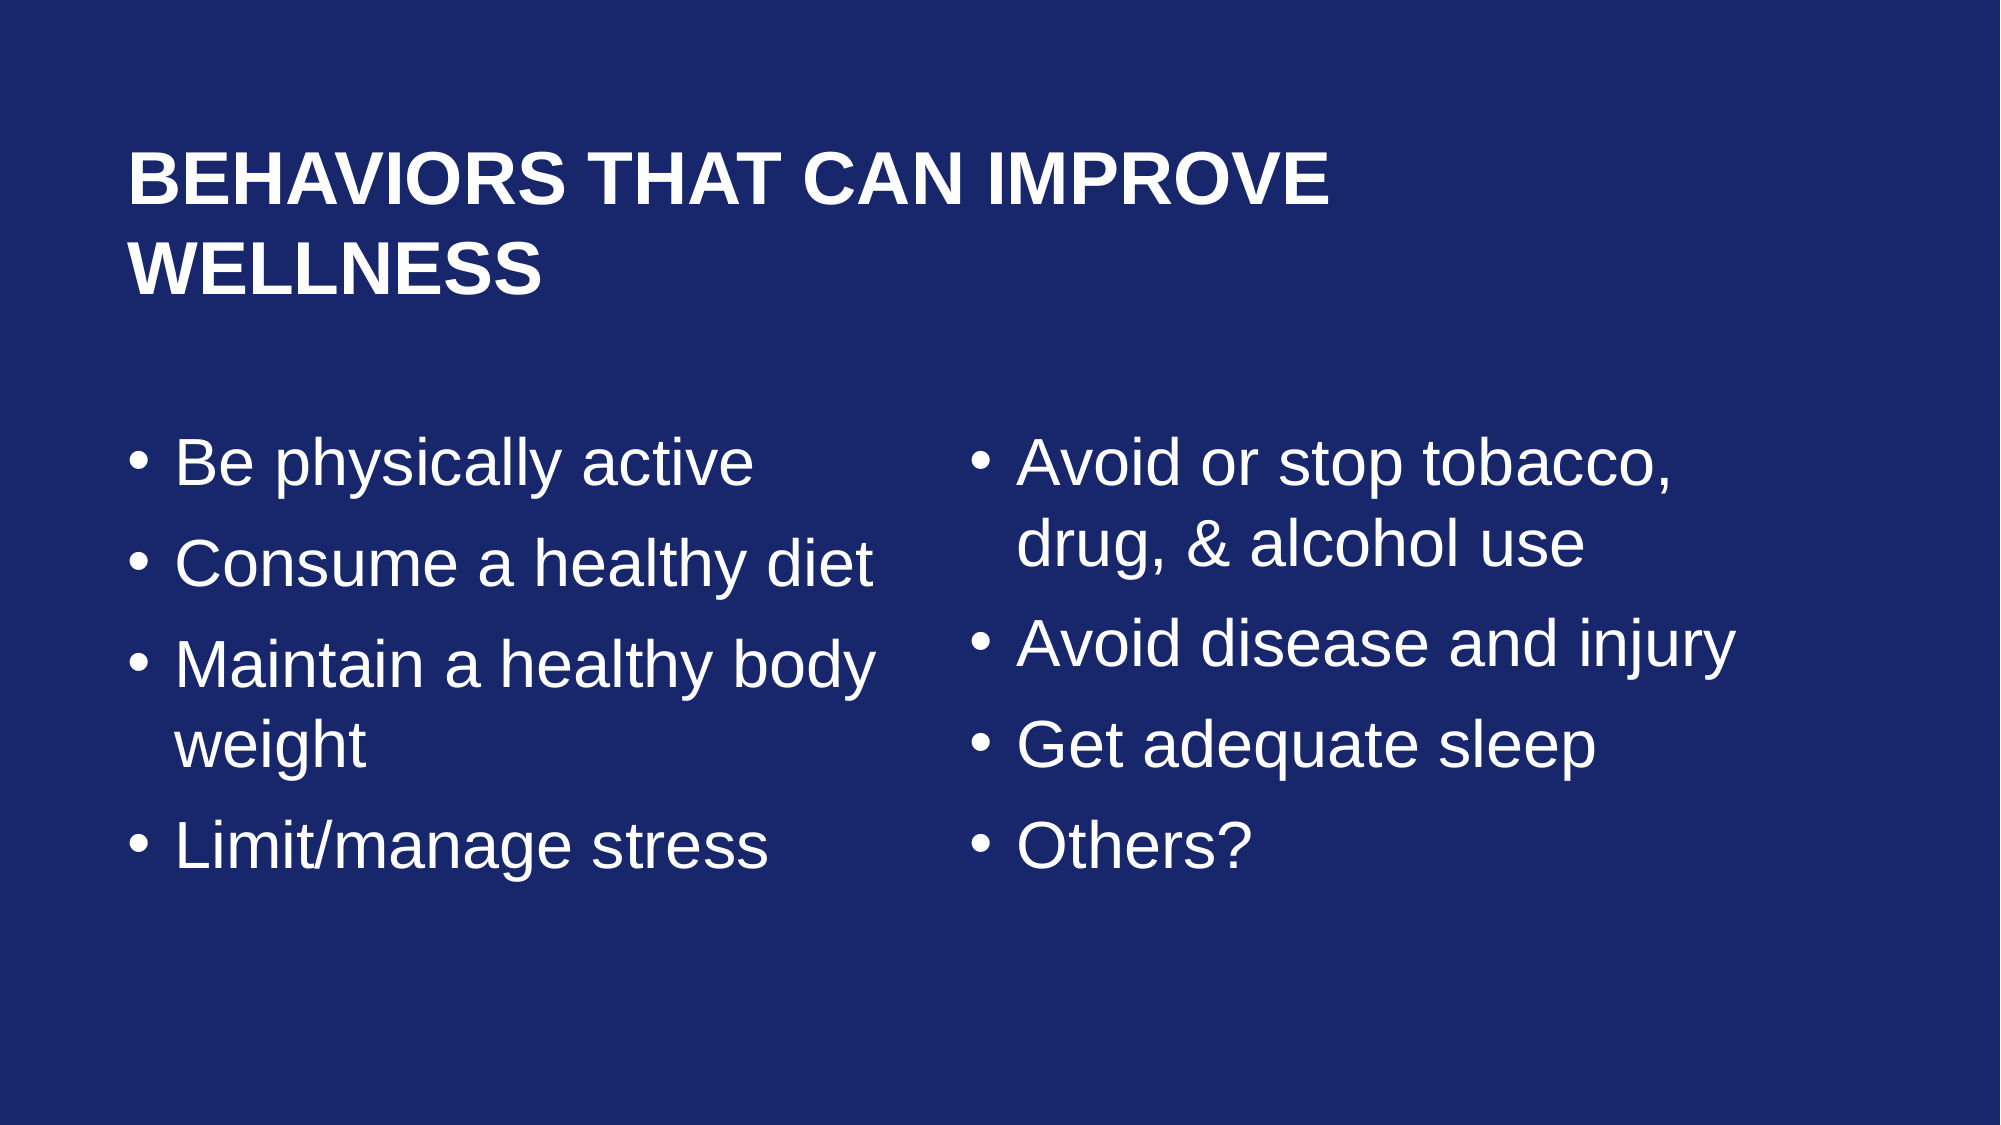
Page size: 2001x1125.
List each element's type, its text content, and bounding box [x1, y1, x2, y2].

title Behaviors That can improve Wellness [112, 99, 1775, 339]
list Be physically active Consume a healthy diet Maintain a healthy body weight Limit/manage stress [112, 351, 932, 950]
list Avoid or stop tobacco, drug, & alcohol use Avoid disease and injury Get adequate sleep Others? [955, 351, 1775, 950]
